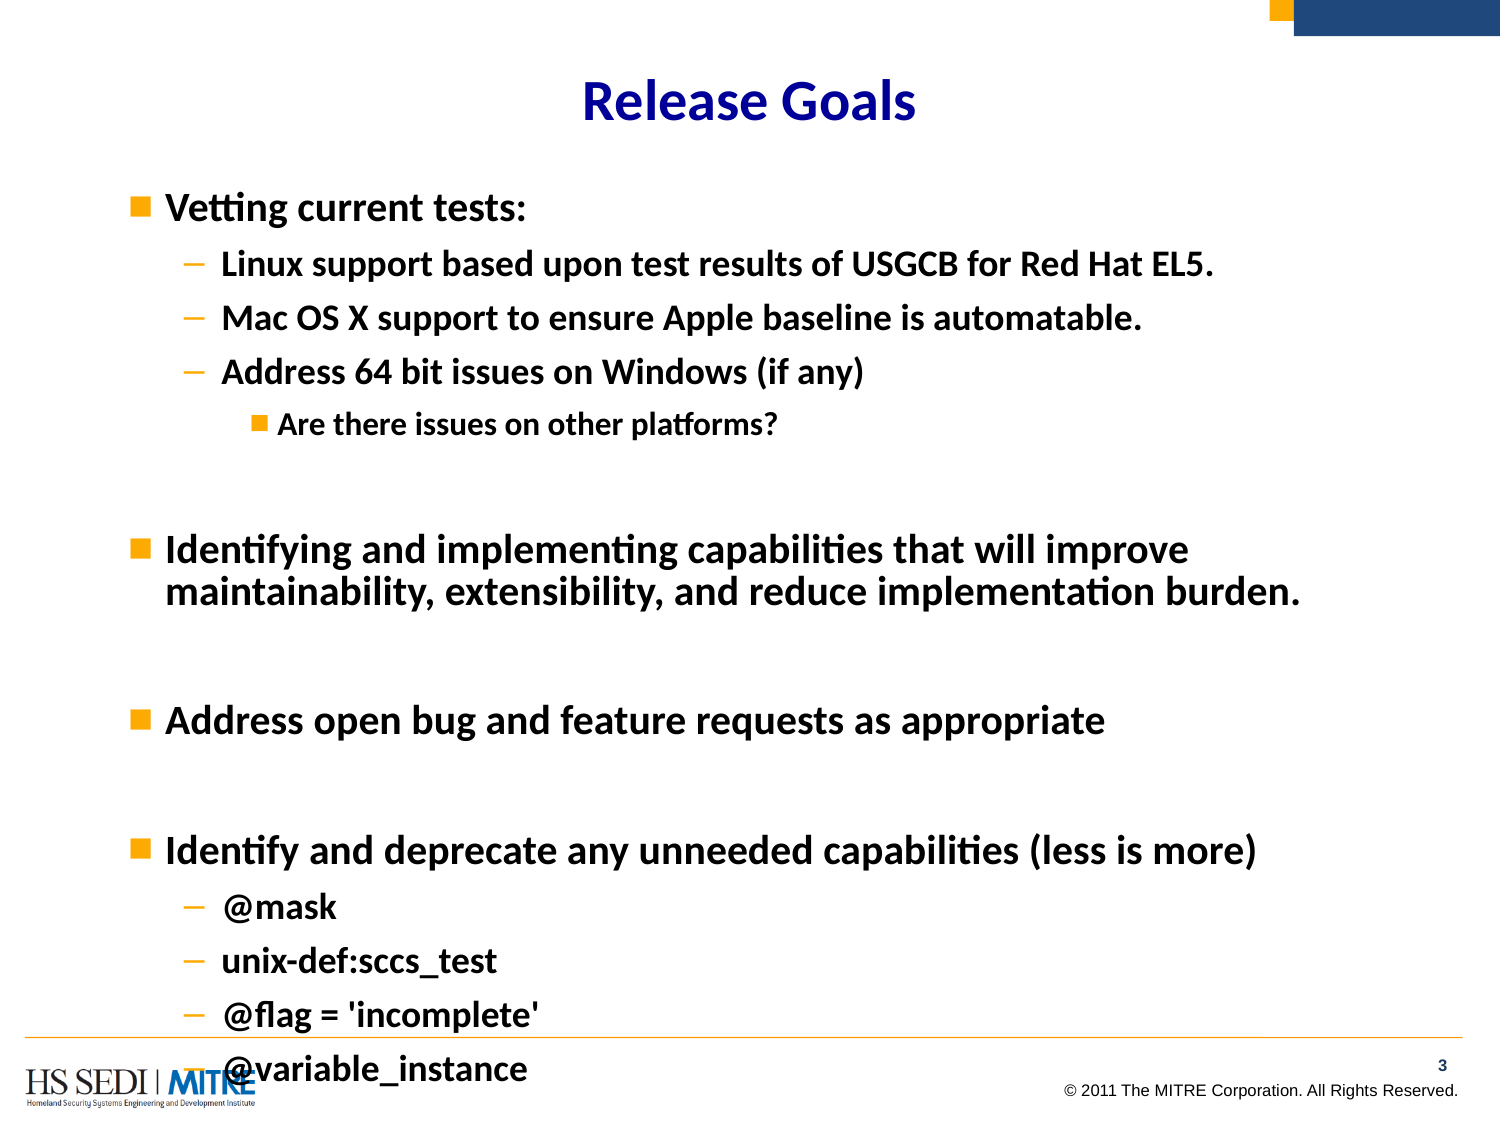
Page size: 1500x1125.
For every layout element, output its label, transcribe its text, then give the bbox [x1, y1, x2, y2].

title Release Goals [43, 62, 1457, 151]
slide_number 2 [1374, 1049, 1463, 1076]
list Vetting current tests: Linux support based upon test results of USGCB for Red Hat EL5. Mac OS X support to ensure Apple baseline is automatable. Address 64 bit issues on Windows (if any) Are there issues on other platforms? Identifying and implementing capabilities that will improve maintainability, extensibility, and reduce implementation burden. Address open bug and feature requests as appropriate Identify and deprecate any unneeded capabilities (less is more) @mask unix-def:sccs_test @flag = 'incomplete' @variable_instance [112, 180, 1387, 1024]
picture [20, 1058, 271, 1122]
